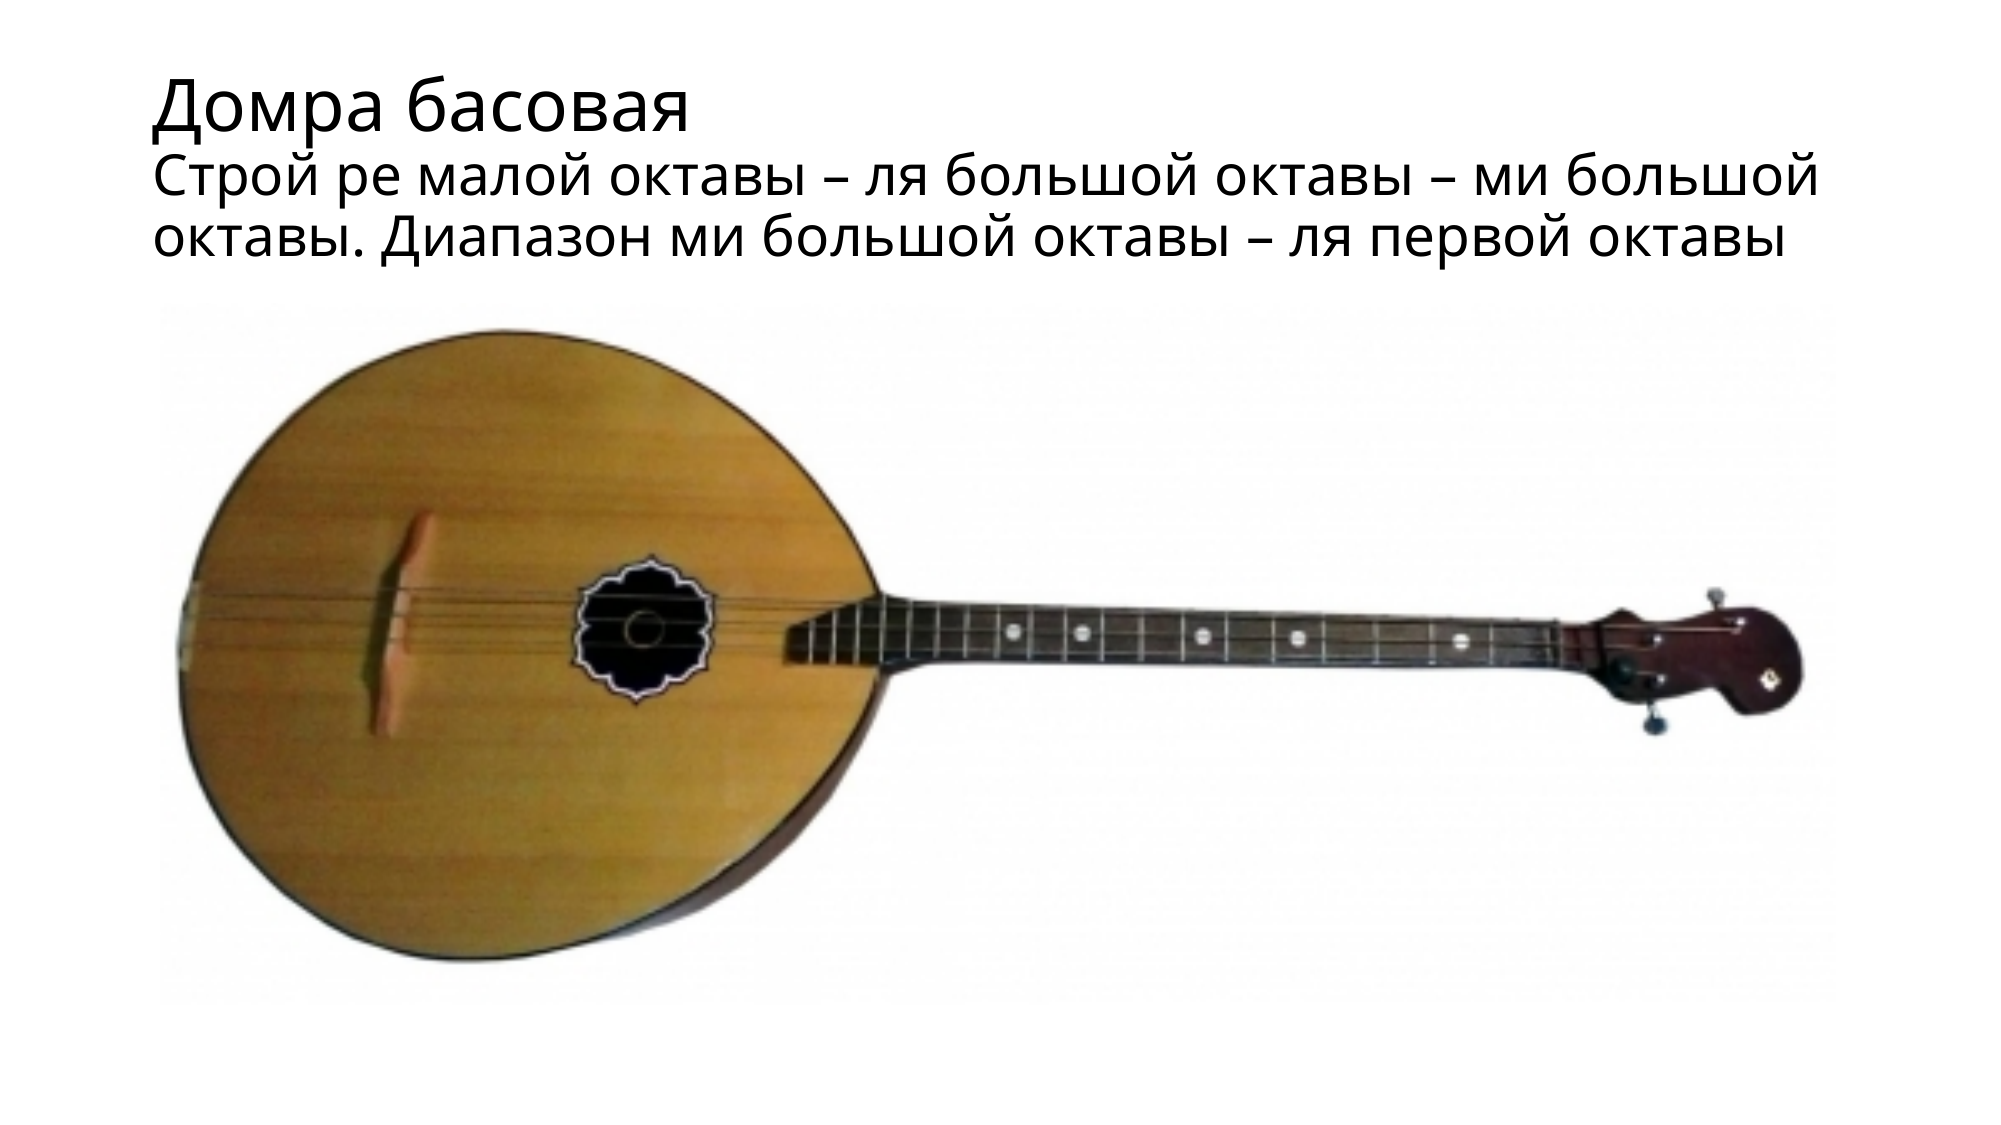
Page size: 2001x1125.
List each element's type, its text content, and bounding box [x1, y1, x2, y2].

title Домра басовая Строй ре малой октавы – ля большой октавы – ми большой октавы. Диапазон ми большой октавы – ля первой октавы [137, 59, 1863, 278]
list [160, 303, 1836, 1005]
